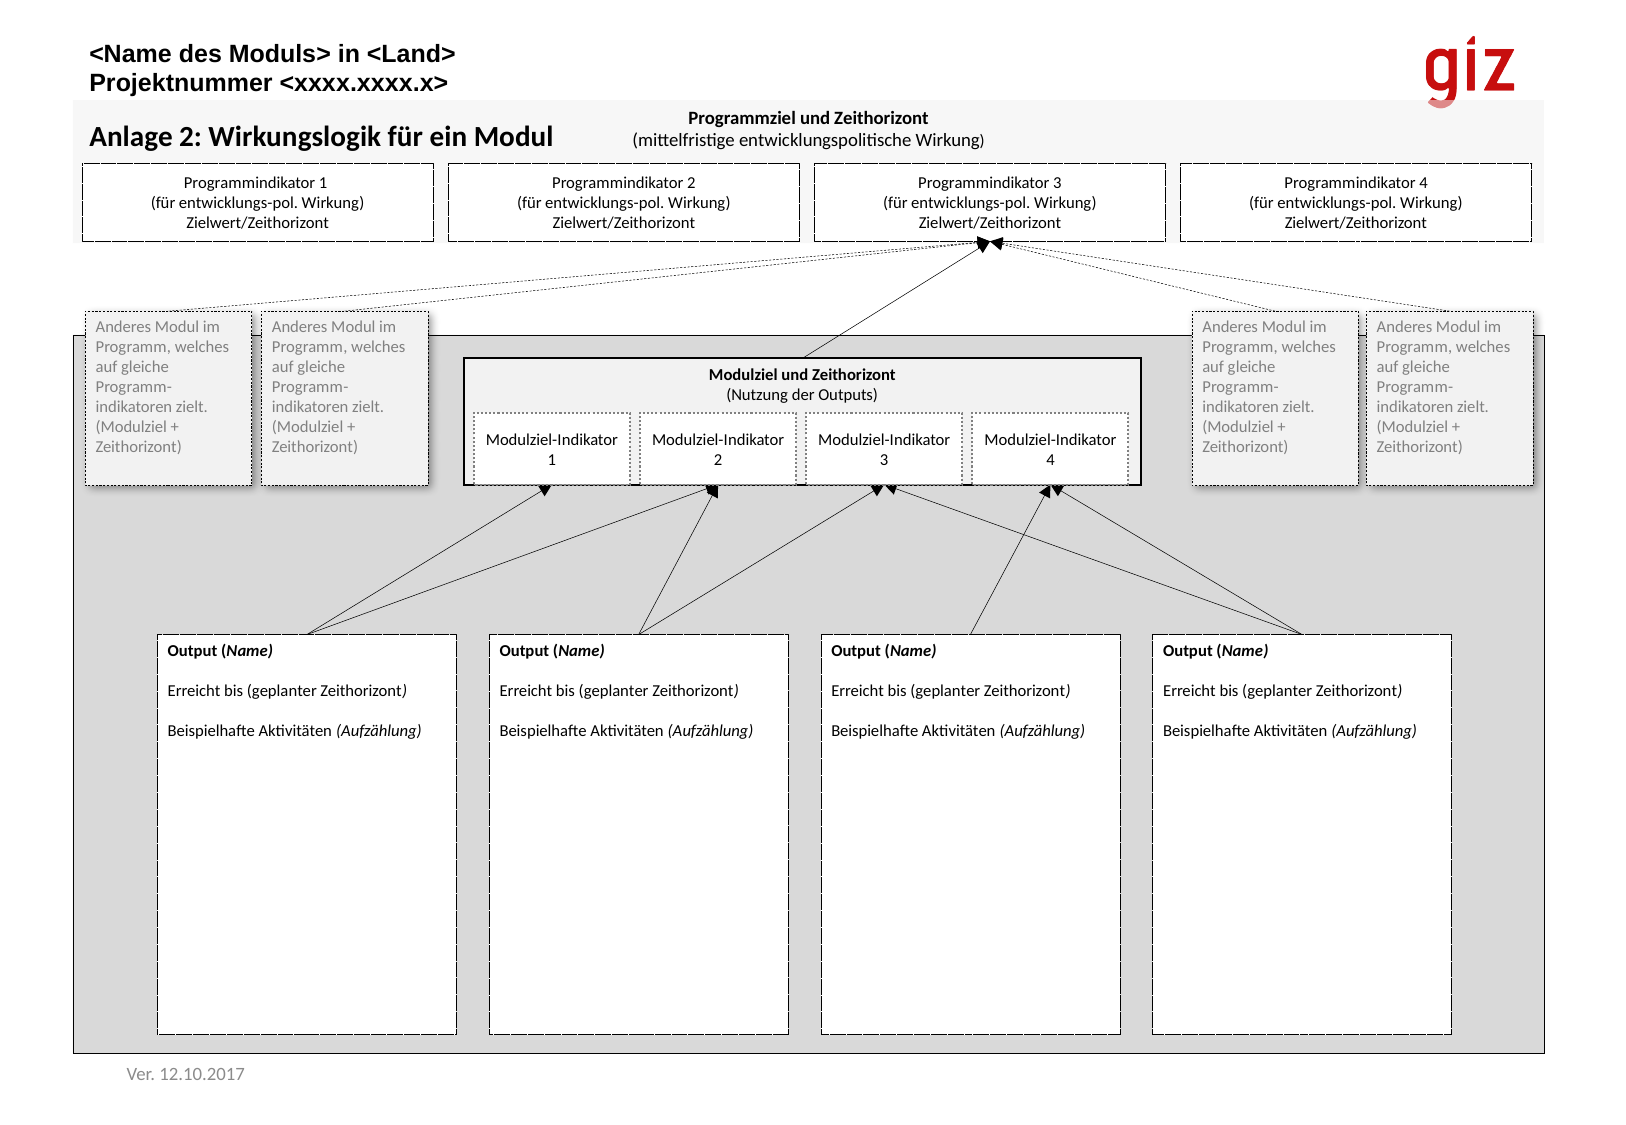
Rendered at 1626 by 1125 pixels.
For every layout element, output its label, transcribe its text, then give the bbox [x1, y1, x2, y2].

text_box [72, 334, 1545, 1054]
text_box Anderes Modul im Programm, welches auf gleiche Programm-indikatoren zielt. (Modulziel + Zeithorizont) [1191, 312, 1359, 487]
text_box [306, 484, 638, 635]
text_box Anderes Modul im Programm, welches auf gleiche Programm-indikatoren zielt. (Modulziel + Zeithorizont) [1365, 310, 1534, 487]
text_box Anderes Modul im Programm, welches auf gleiche Programm-indikatoren zielt. (Modulziel + Zeithorizont) [84, 310, 253, 487]
text_box Programmindikator 2 (für entwicklungs-pol. Wirkung) Zielwert/Zeithorizont [447, 162, 800, 241]
text_box Programmindikator 1 (für entwicklungs-pol. Wirkung) Zielwert/Zeithorizont [81, 162, 434, 242]
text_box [168, 241, 344, 312]
text_box <Name des Moduls> in <Land> Projektnummer <xxxx.xxxx.x> Anlage 2: Wirkungslogik für ein Modul [74, 29, 570, 160]
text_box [802, 312, 990, 359]
text_box Anderes Modul im Programm, welches auf gleiche Programm-indikatoren zielt. (Modulziel + Zeithorizont) [260, 312, 429, 487]
text_box Programmindikator 3 (für entwicklungs-pol. Wirkung) Zielwert/Zeithorizont [813, 162, 1167, 241]
text_box Modulziel-Indikator 4 [971, 412, 1129, 484]
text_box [638, 484, 719, 635]
text_box Output (Name) Erreicht bis (geplanter Zeithorizont) Beispielhafte Aktivitäten (Aufzählung) [156, 634, 457, 1036]
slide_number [111, 1042, 478, 1103]
text_box Output (Name) Erreicht bis (geplanter Zeithorizont) Beispielhafte Aktivitäten (Aufzählung) [488, 635, 789, 1036]
picture [1396, 2, 1544, 92]
text_box Modulziel-Indikator 3 [805, 412, 963, 484]
text_box [72, 92, 1545, 334]
text_box Programmindikator 4 (für entwicklungs-pol. Wirkung) Zielwert/Zeithorizont [1179, 162, 1533, 242]
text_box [884, 484, 1303, 635]
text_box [719, 484, 884, 635]
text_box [344, 241, 989, 312]
text_box Output (Name) Erreicht bis (geplanter Zeithorizont) Beispielhafte Aktivitäten (Aufzählung) [1152, 634, 1453, 1036]
text_box Modulziel-Indikator 1 [473, 412, 631, 484]
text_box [989, 241, 1450, 312]
text_box Output (Name) Erreicht bis (geplanter Zeithorizont) Beispielhafte Aktivitäten (Aufzählung) [820, 635, 1121, 1036]
text_box Modulziel-Indikator 2 [639, 412, 797, 484]
text_box Modulziel und Zeithorizont (Nutzung der Outputs) [463, 357, 1142, 484]
